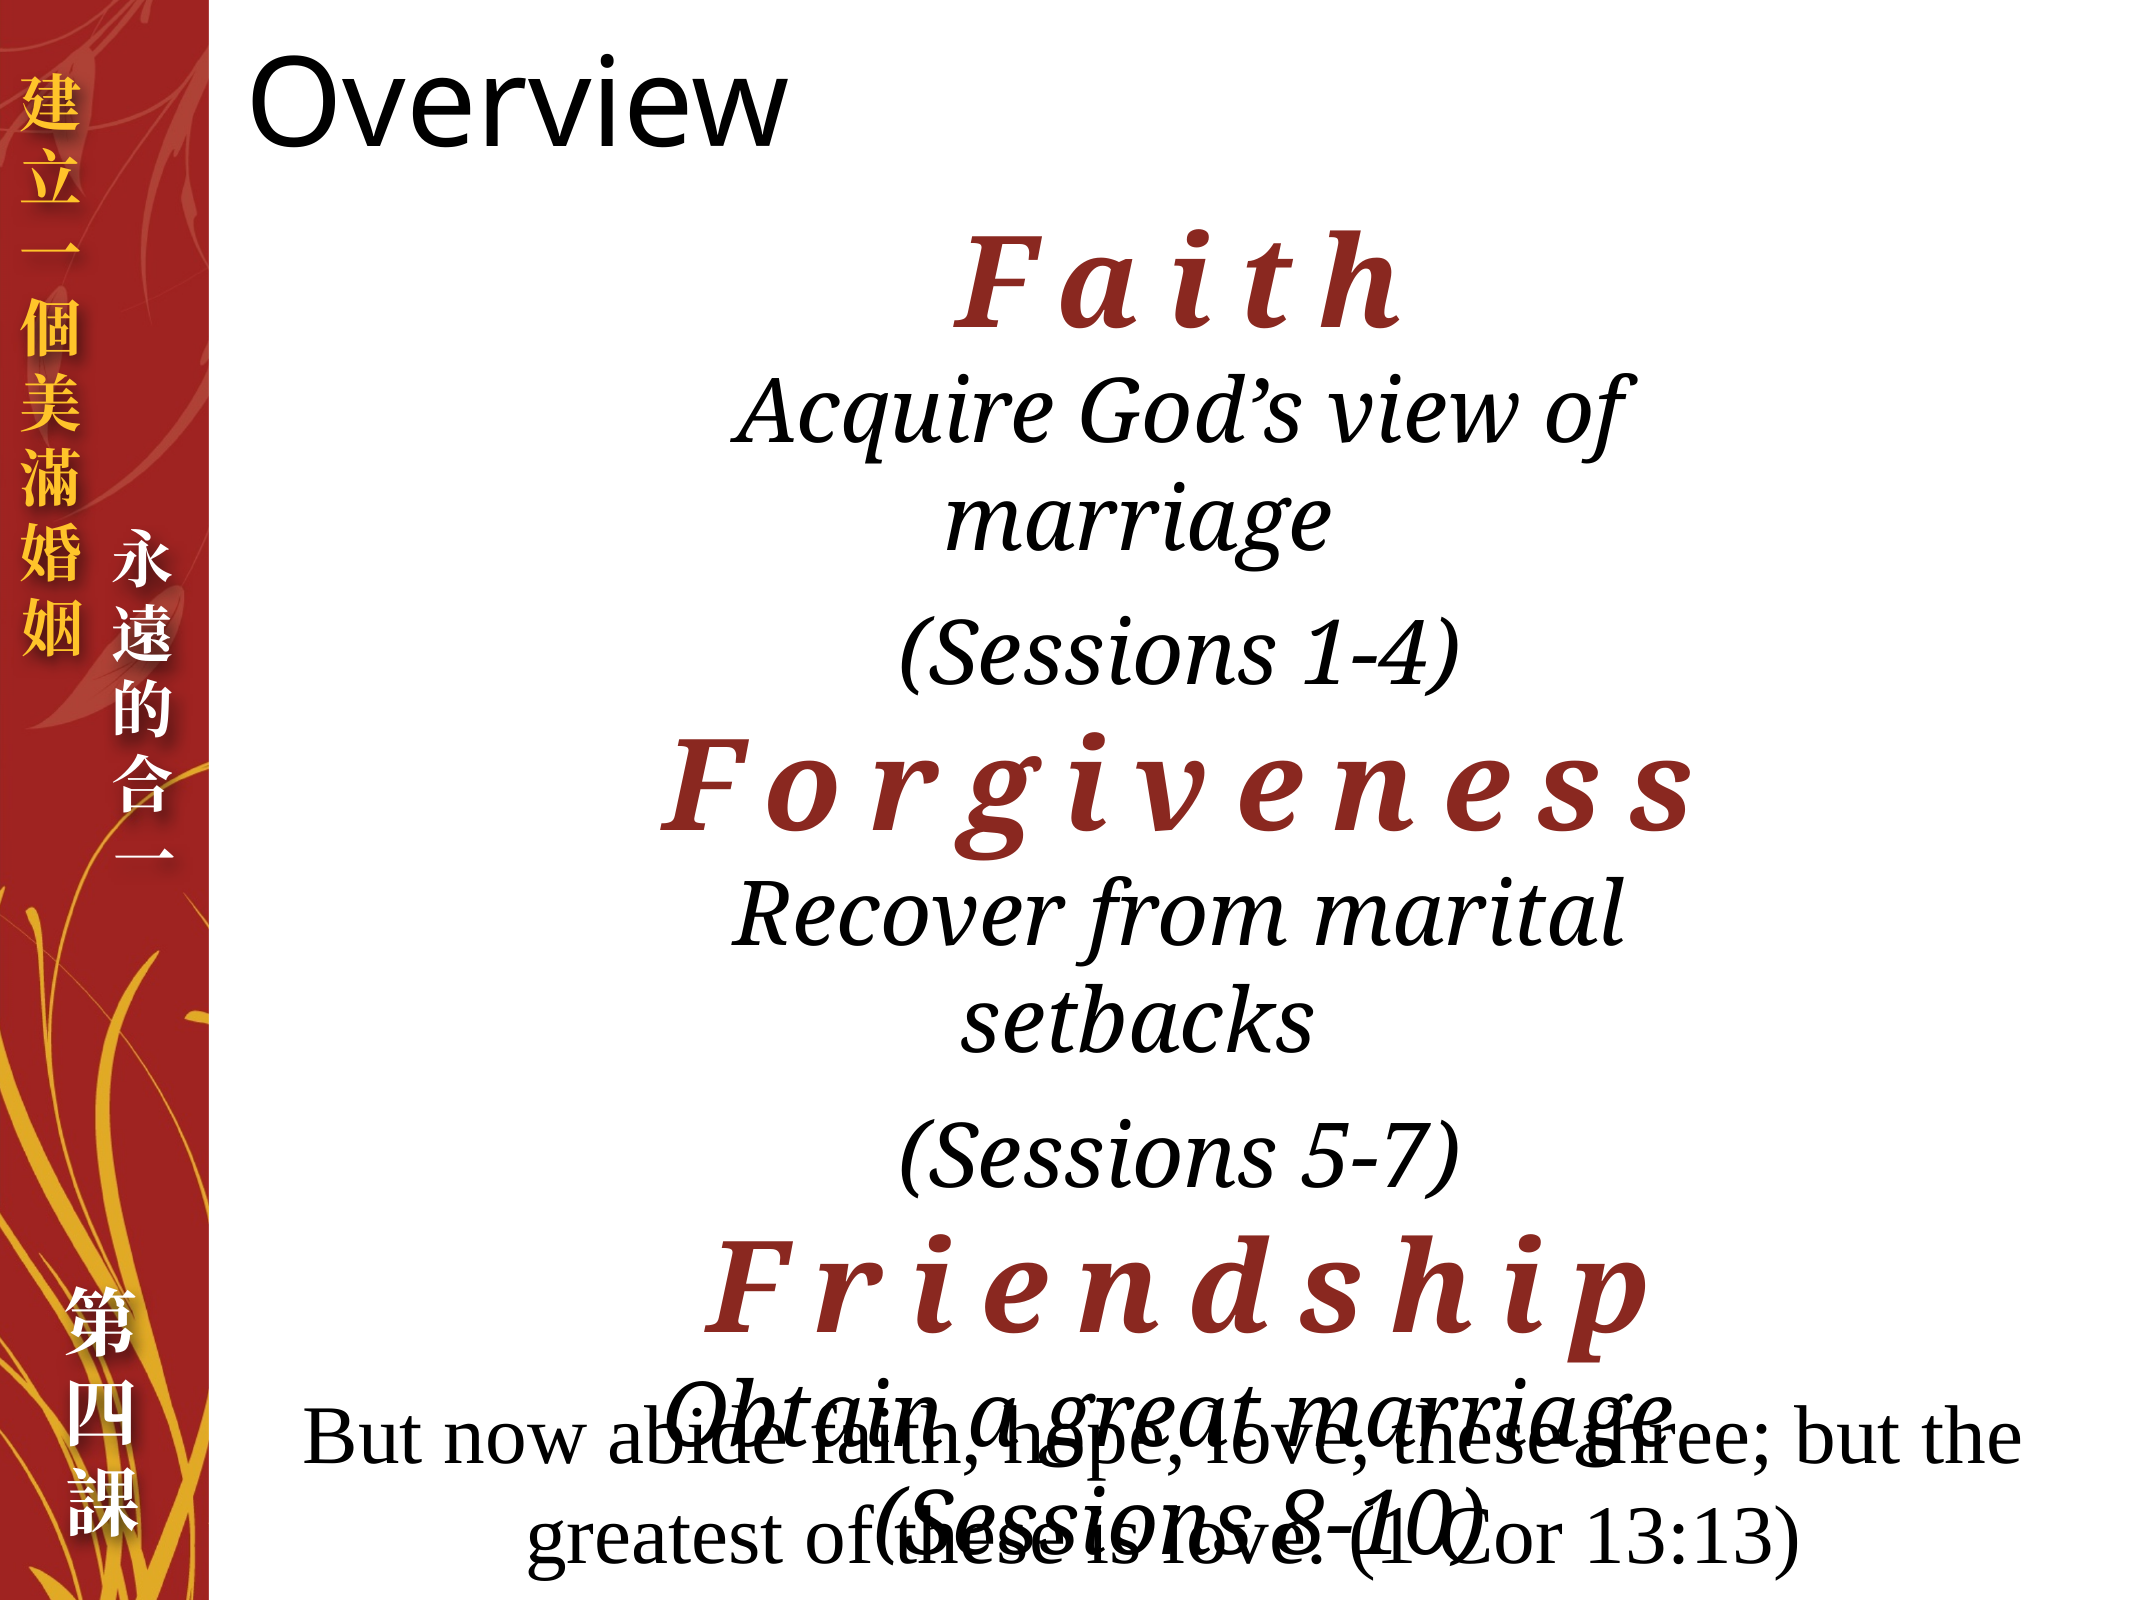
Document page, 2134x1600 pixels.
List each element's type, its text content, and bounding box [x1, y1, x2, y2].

picture [0, 0, 208, 1600]
text_box Faith Acquire God’s view of marriage (Sessions 1-4) Forgiveness Recover from marital setbacks (Sessions 5-7) Friendship Obtain a great marriage (Sessions 8-10) [471, 192, 1820, 1366]
text_box But now abide faith, hope, love, these three; but the greatest of these is love. (1 Cor 13:13) [243, 1371, 2085, 1589]
text_box Overview [236, 13, 799, 180]
